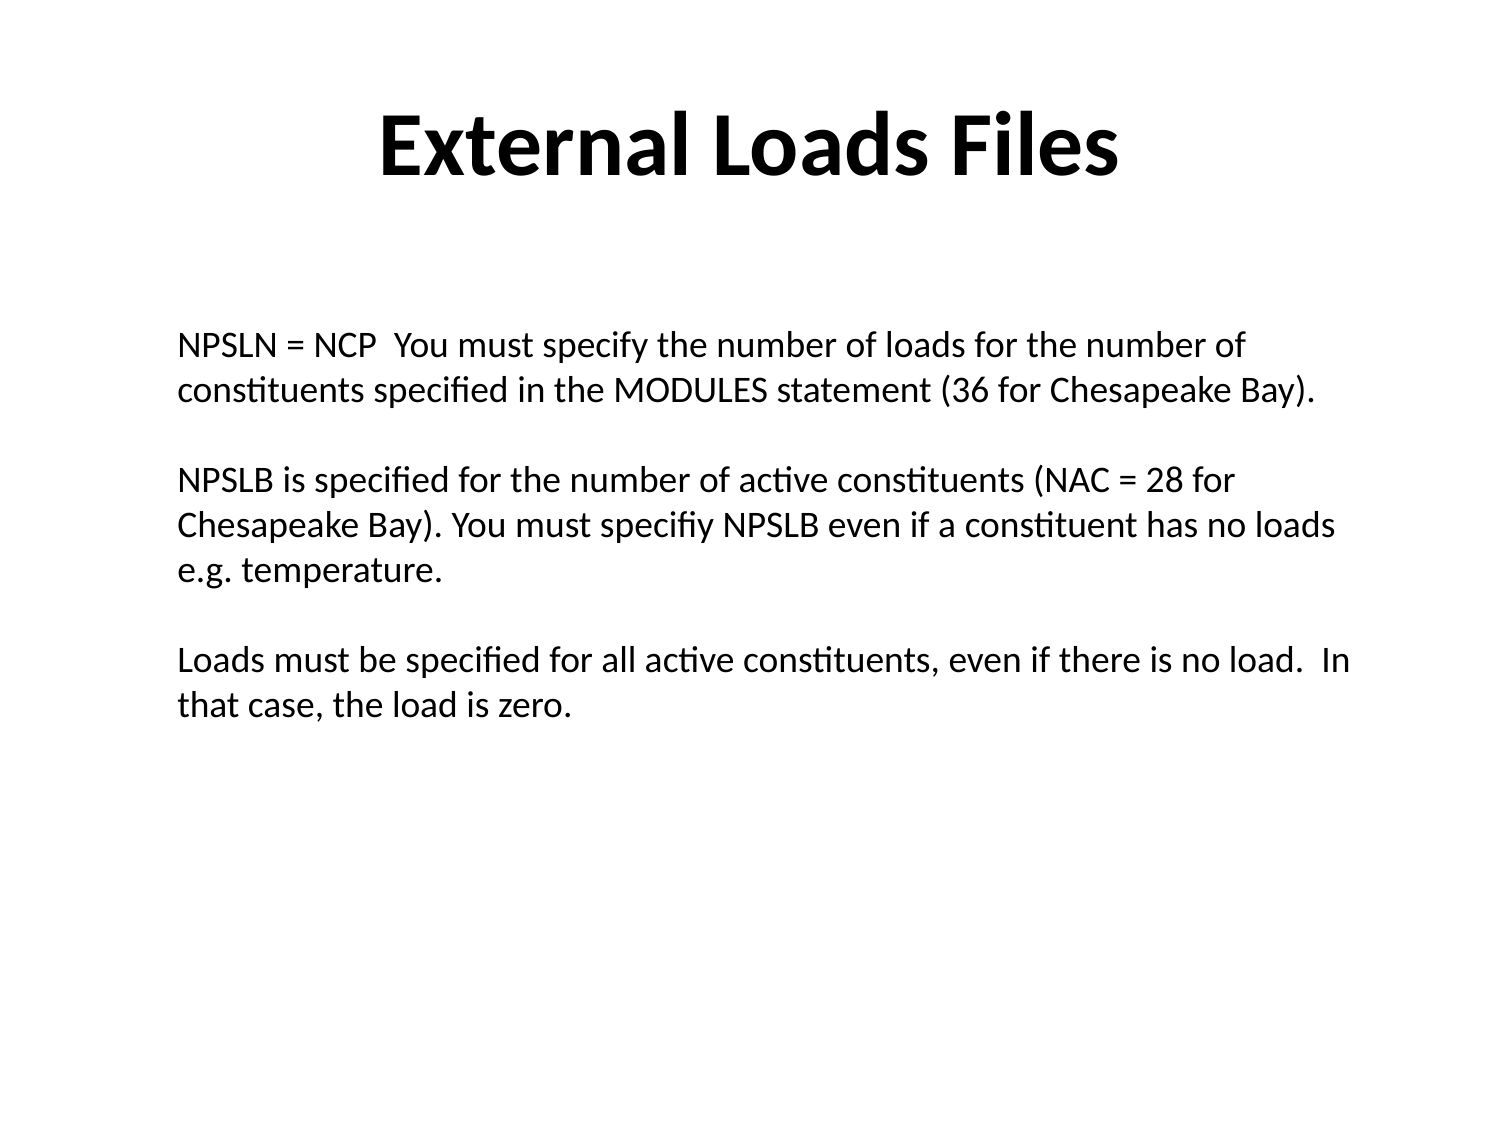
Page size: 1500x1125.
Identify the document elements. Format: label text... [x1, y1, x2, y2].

text_box NPSLN = NCP You must specify the number of loads for the number of constituents specified in the MODULES statement (36 for Chesapeake Bay). NPSLB is specified for the number of active constituents (NAC = 28 for Chesapeake Bay). You must specifiy NPSLB even if a constituent has no loads e.g. temperature. Loads must be specified for all active constituents, even if there is no load. In that case, the load is zero. [162, 312, 1388, 733]
title External Loads Files [75, 45, 1425, 233]
